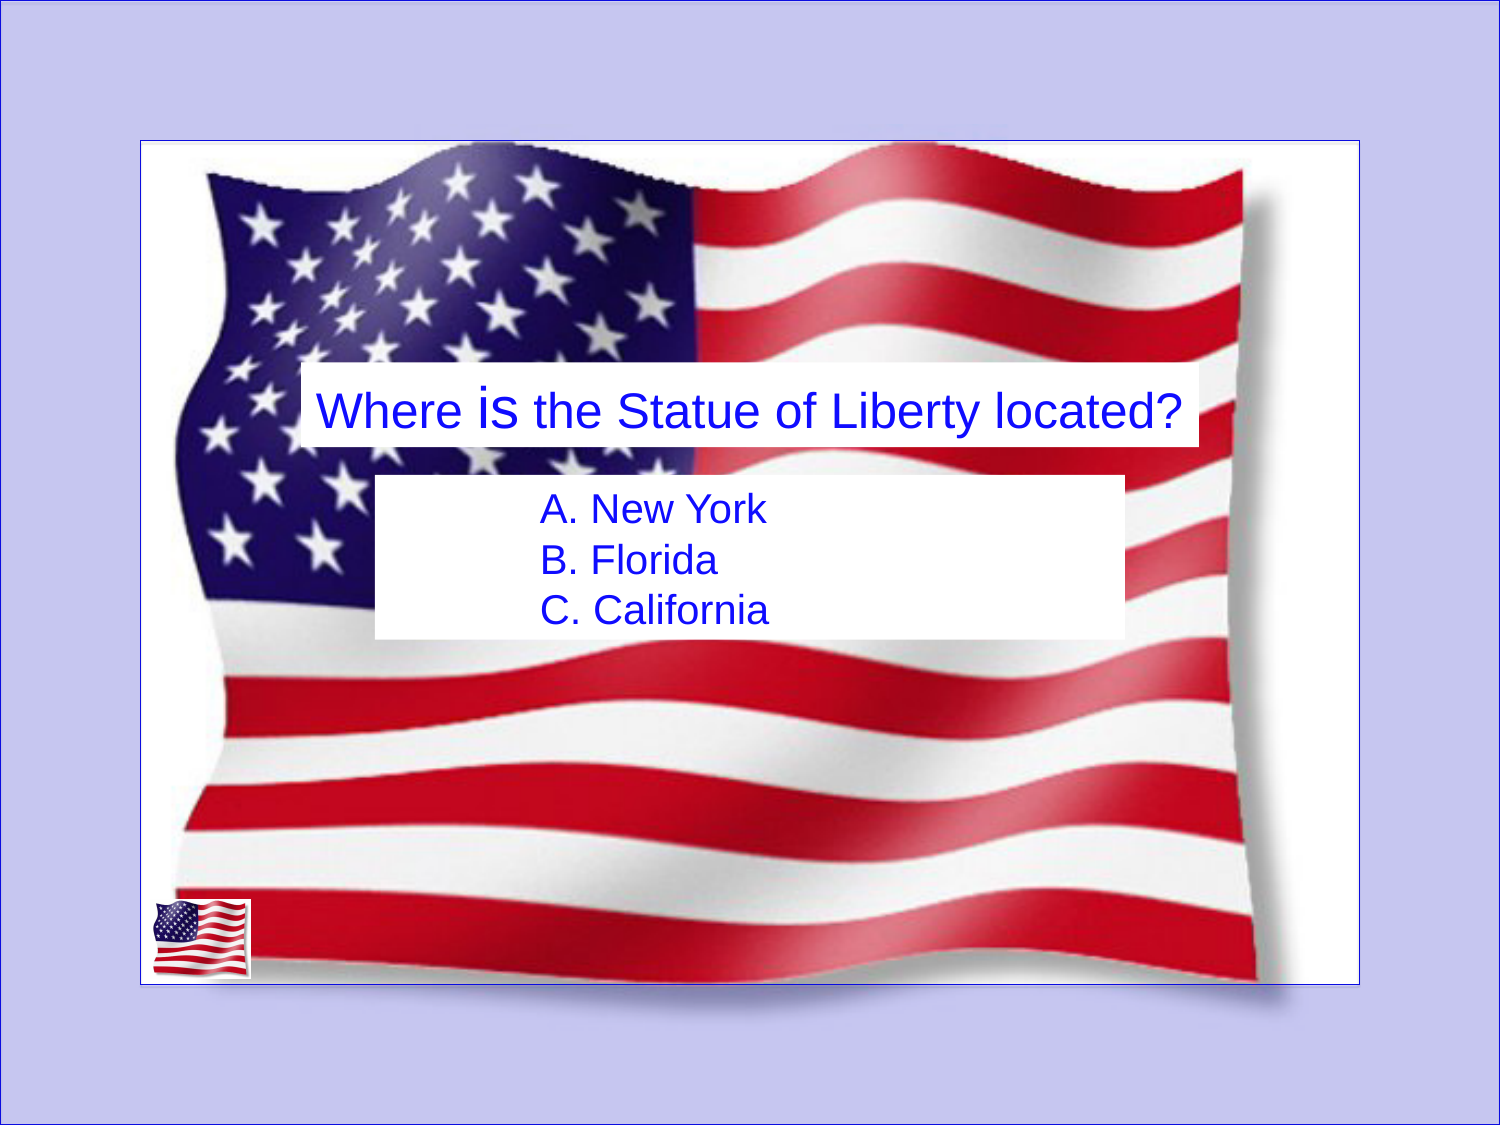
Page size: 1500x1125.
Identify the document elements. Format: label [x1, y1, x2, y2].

picture [137, 124, 1313, 1033]
text_box [0, 0, 1500, 1125]
